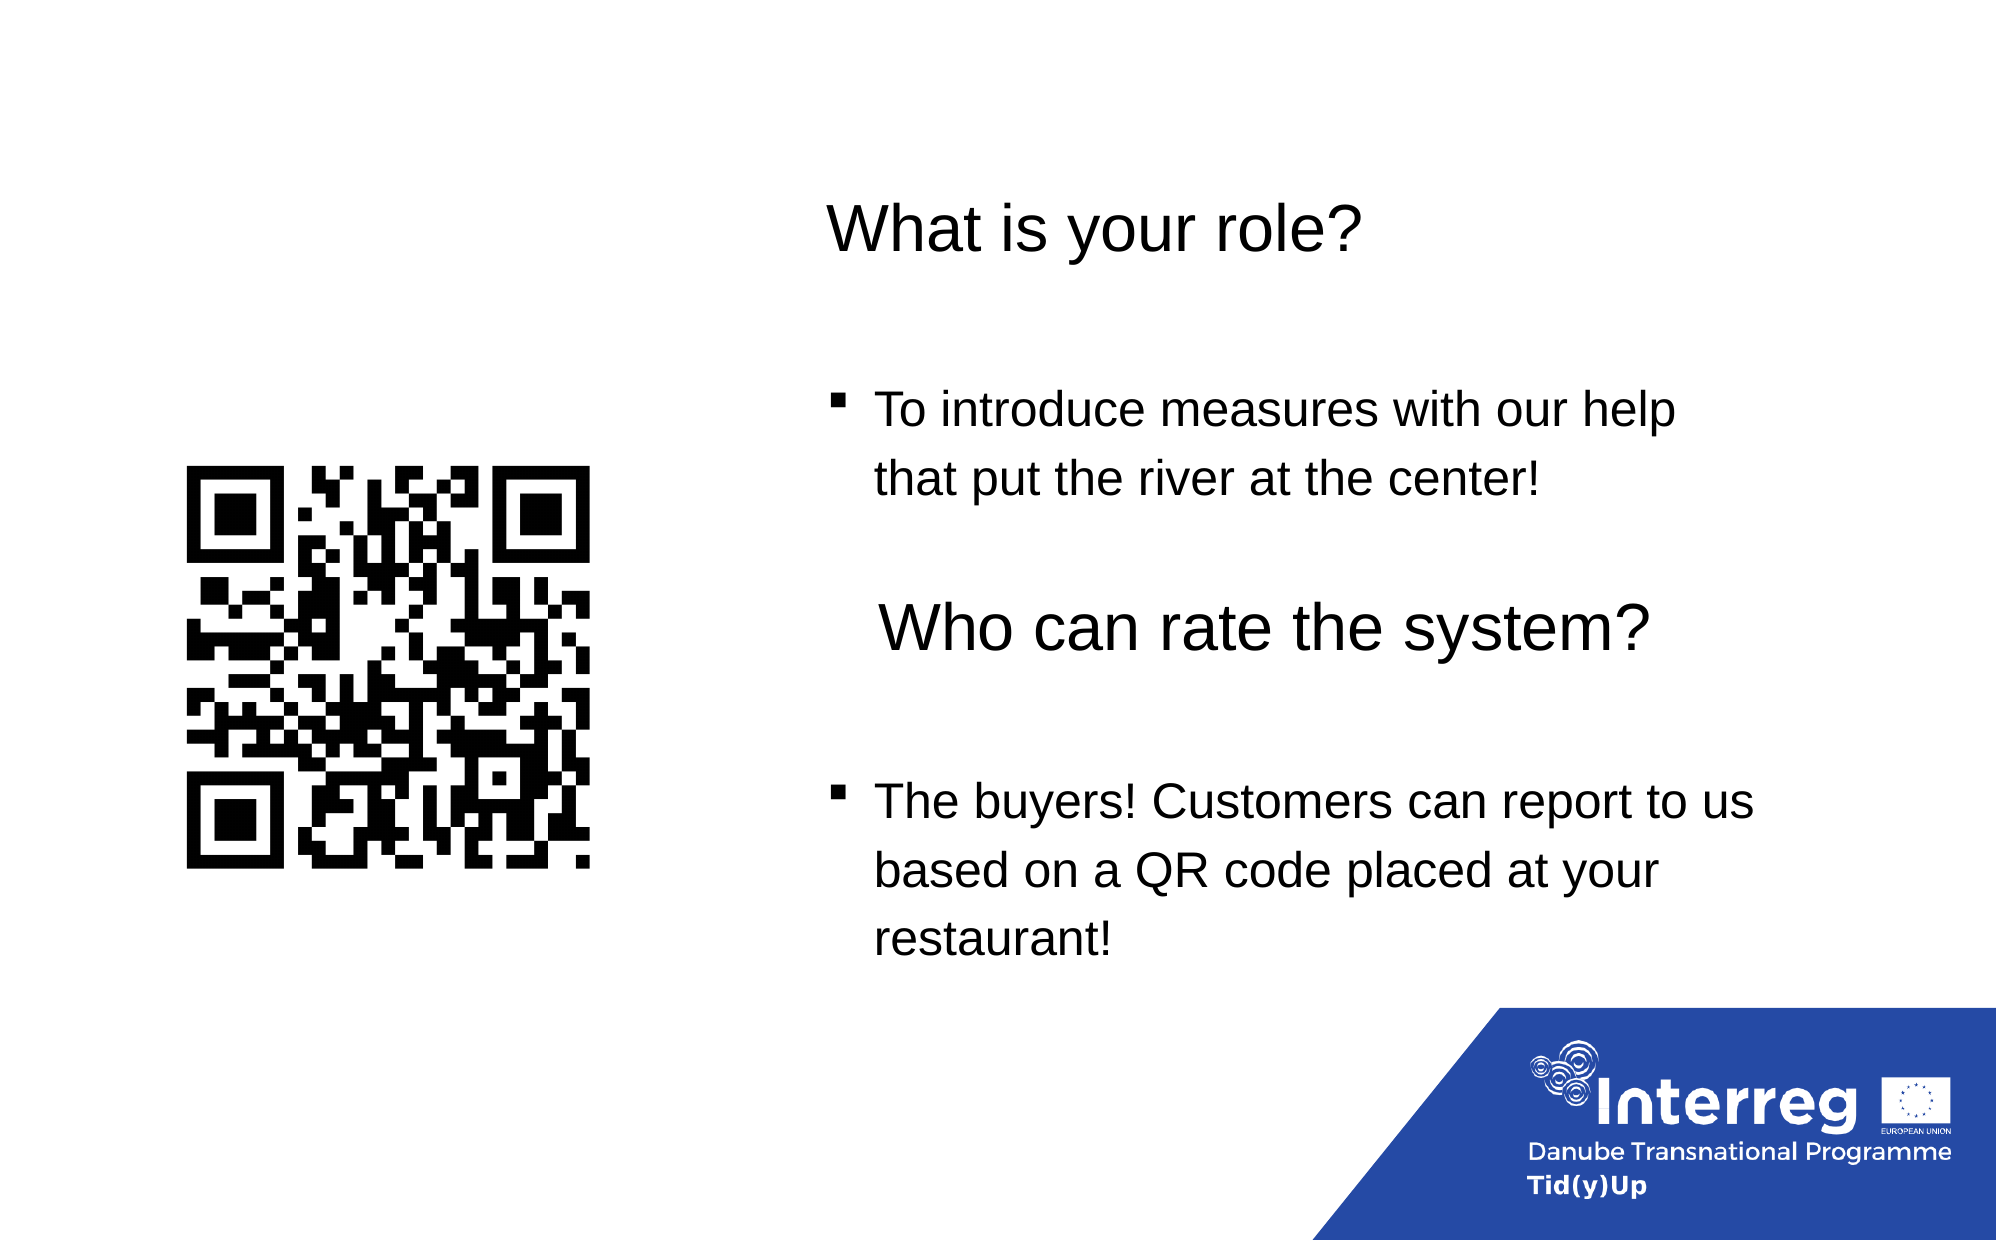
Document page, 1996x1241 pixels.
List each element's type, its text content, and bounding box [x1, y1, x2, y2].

text_box To introduce measures with our help that put the river at the center! The buyers! Customers can report to us based on a QR code placed at your restaurant! [812, 360, 1777, 973]
text_box What is your role? [812, 177, 1831, 272]
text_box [1312, 1007, 1996, 1241]
text_box Who can rate the system? [863, 576, 1882, 671]
picture [131, 410, 645, 924]
